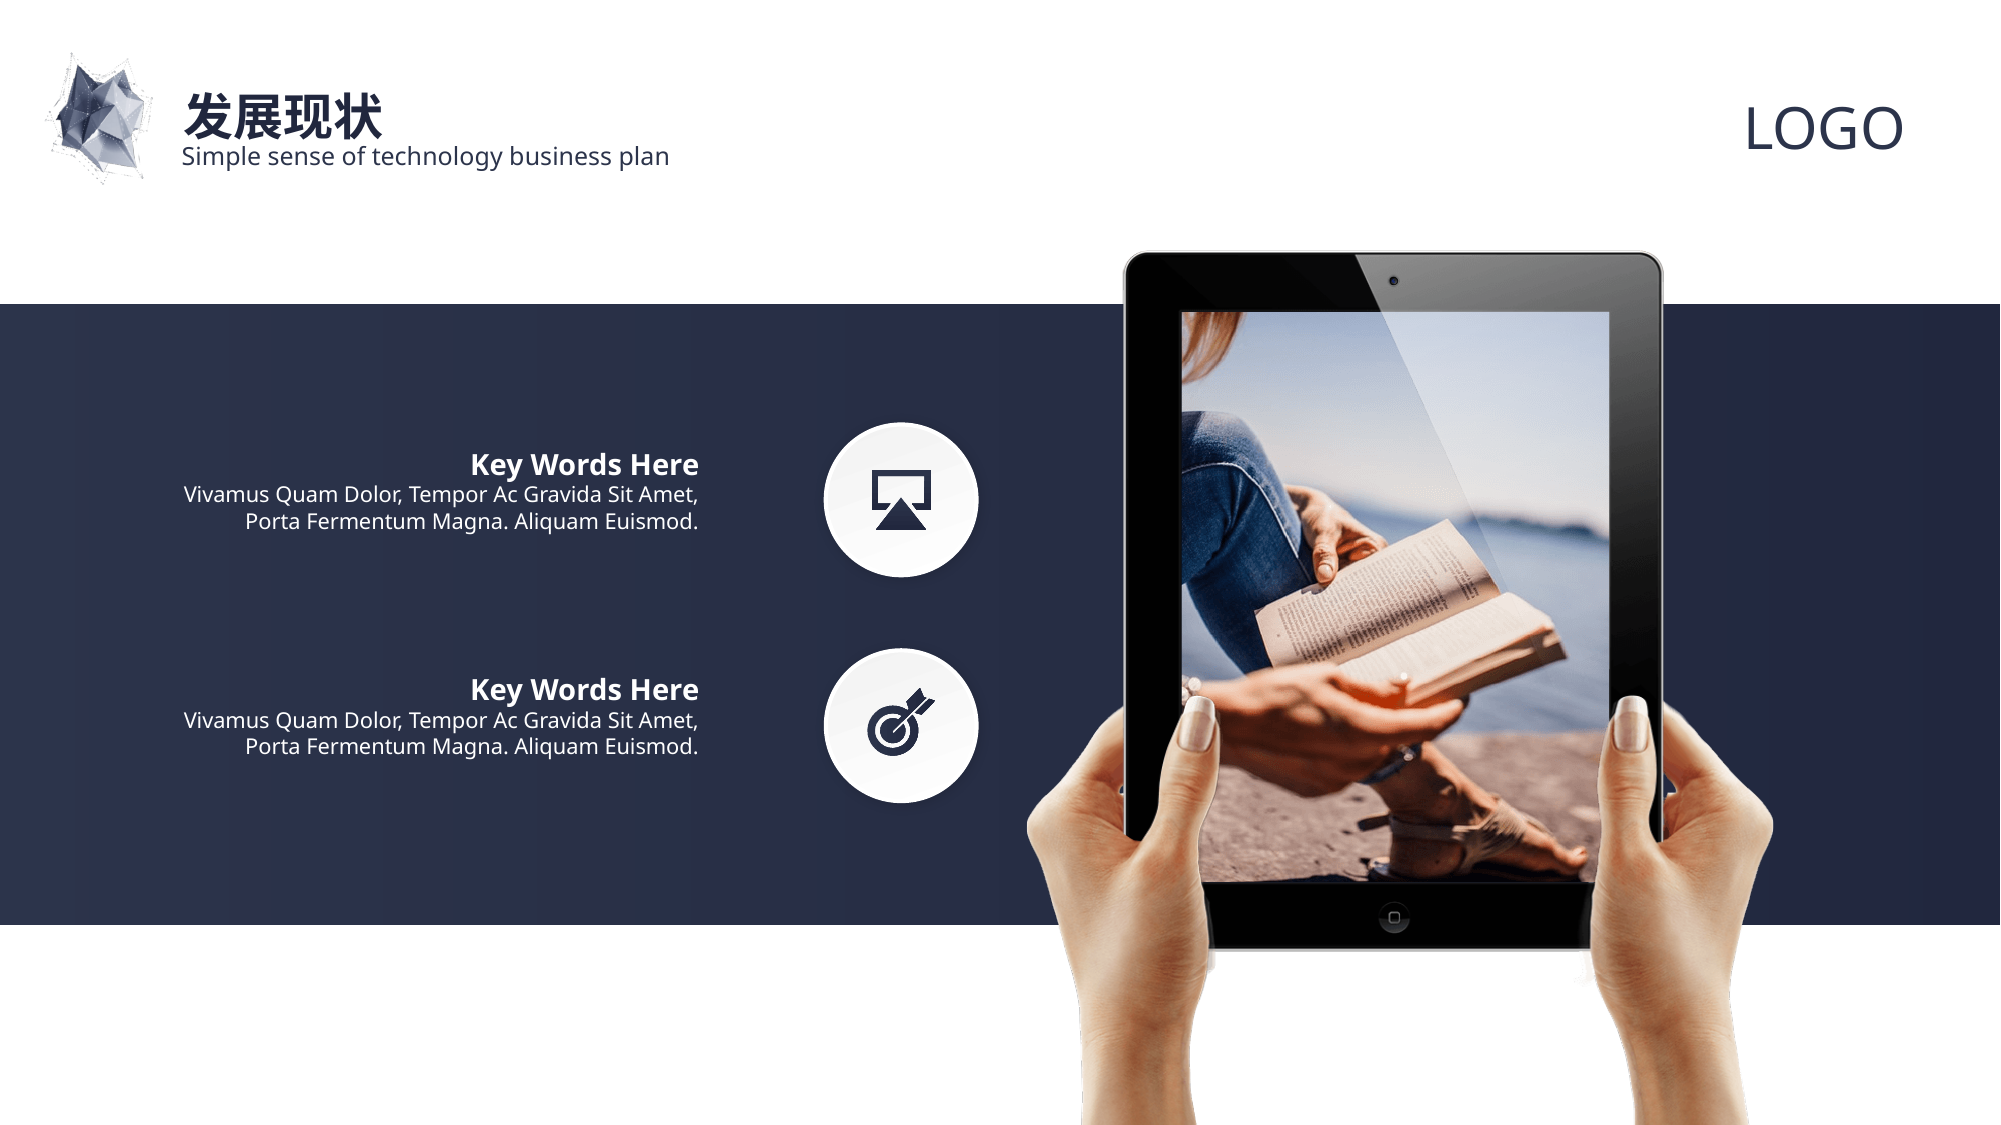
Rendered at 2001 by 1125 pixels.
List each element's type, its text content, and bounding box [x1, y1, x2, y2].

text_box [1026, 250, 1774, 1125]
text_box Key Words Here Vivamus Quam Dolor, Tempor Ac Gravida Sit Amet, Porta Fermentum Magna. Aliquam Euismod. [139, 403, 715, 541]
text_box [179, 70, 774, 175]
text_box Key Words Here Vivamus Quam Dolor, Tempor Ac Gravida Sit Amet, Porta Fermentum Magna. Aliquam Euismod. [139, 629, 715, 767]
text_box [867, 687, 936, 756]
text_box [824, 423, 978, 577]
text_box [0, 303, 1026, 925]
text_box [871, 469, 931, 530]
text_box [1774, 303, 2000, 925]
picture [0, 0, 188, 236]
text_box [824, 649, 978, 803]
